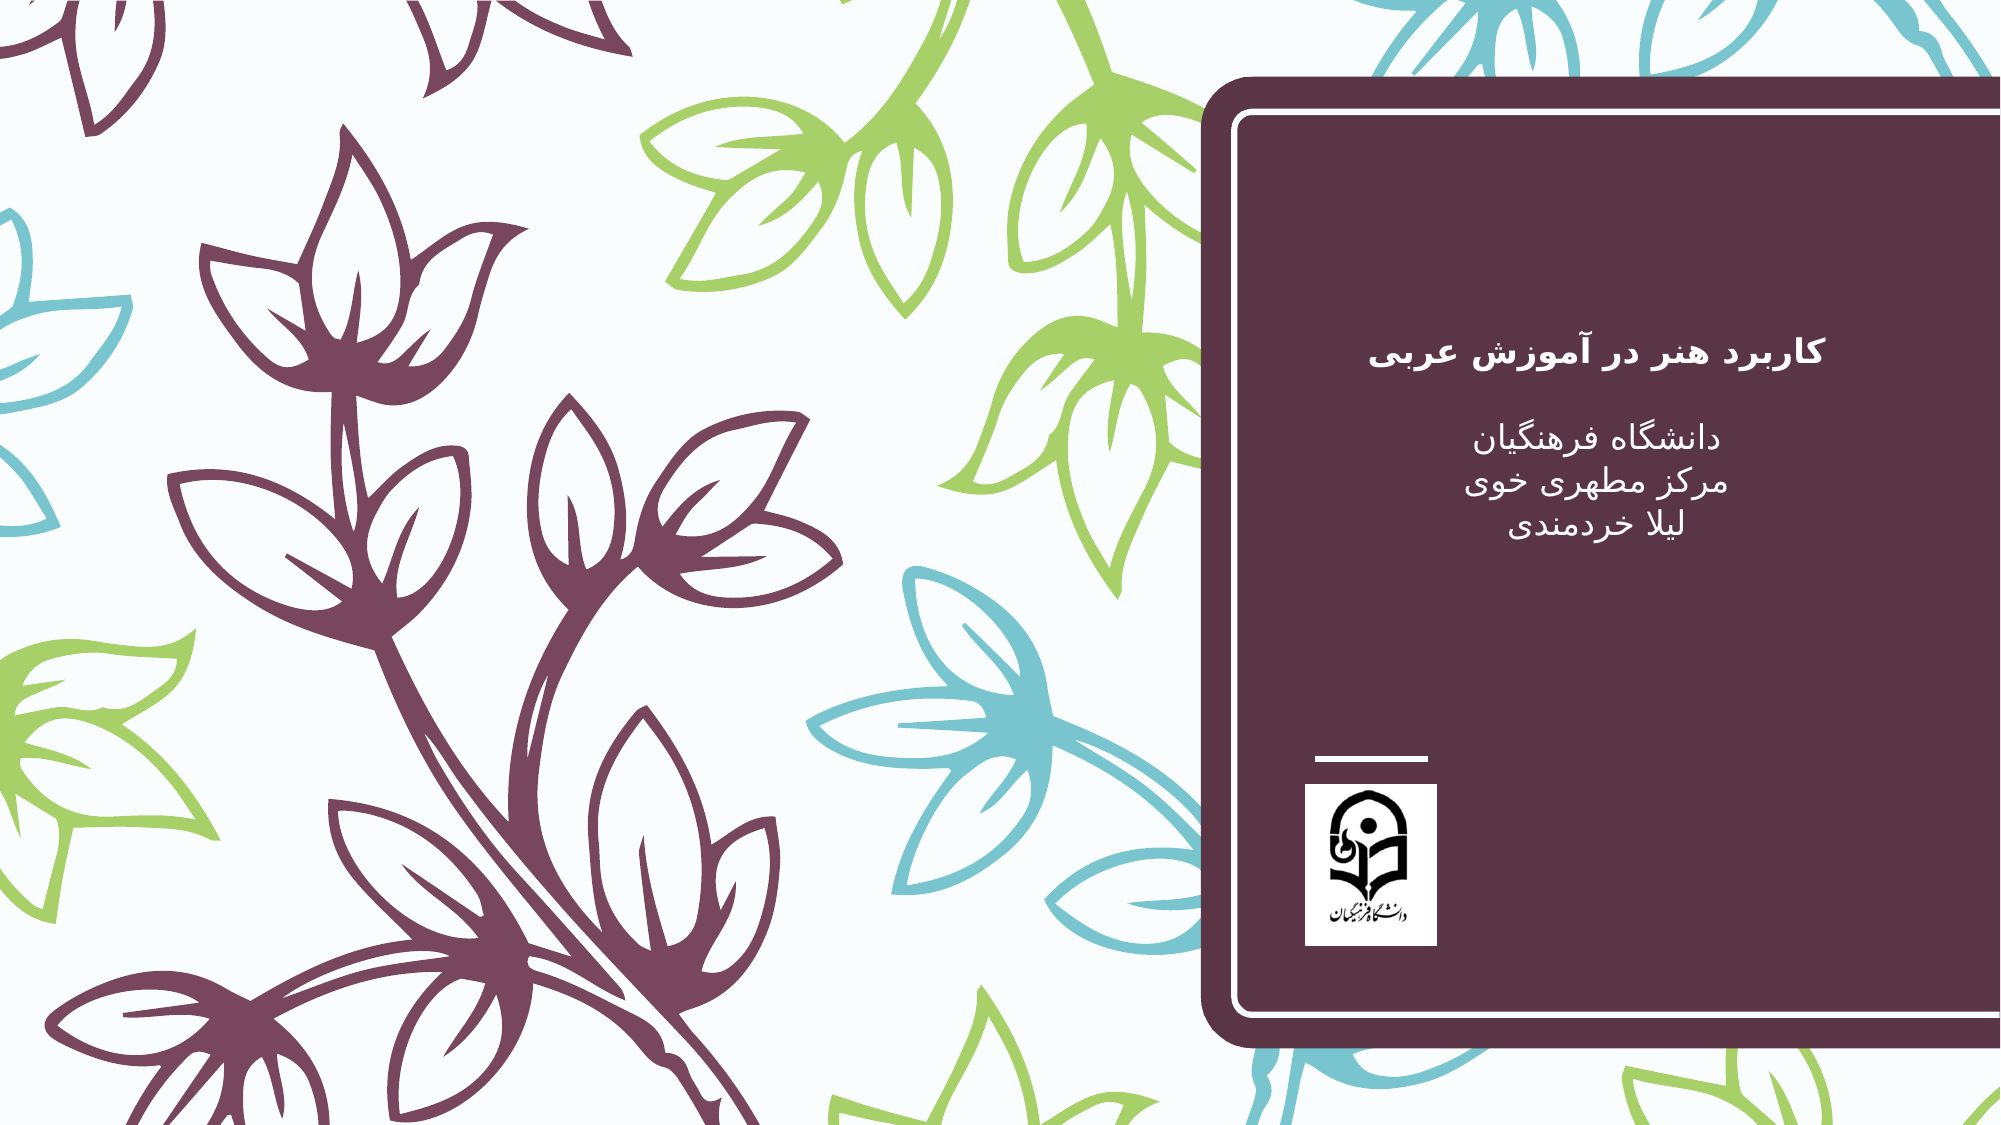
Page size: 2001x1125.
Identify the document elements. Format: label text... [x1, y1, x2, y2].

picture [1304, 784, 1437, 947]
title کاربرد هنر در آموزش عربی دانشگاه فرهنگیان مرکز مطهری خوی لیلا خردمندی [1207, 320, 1987, 591]
